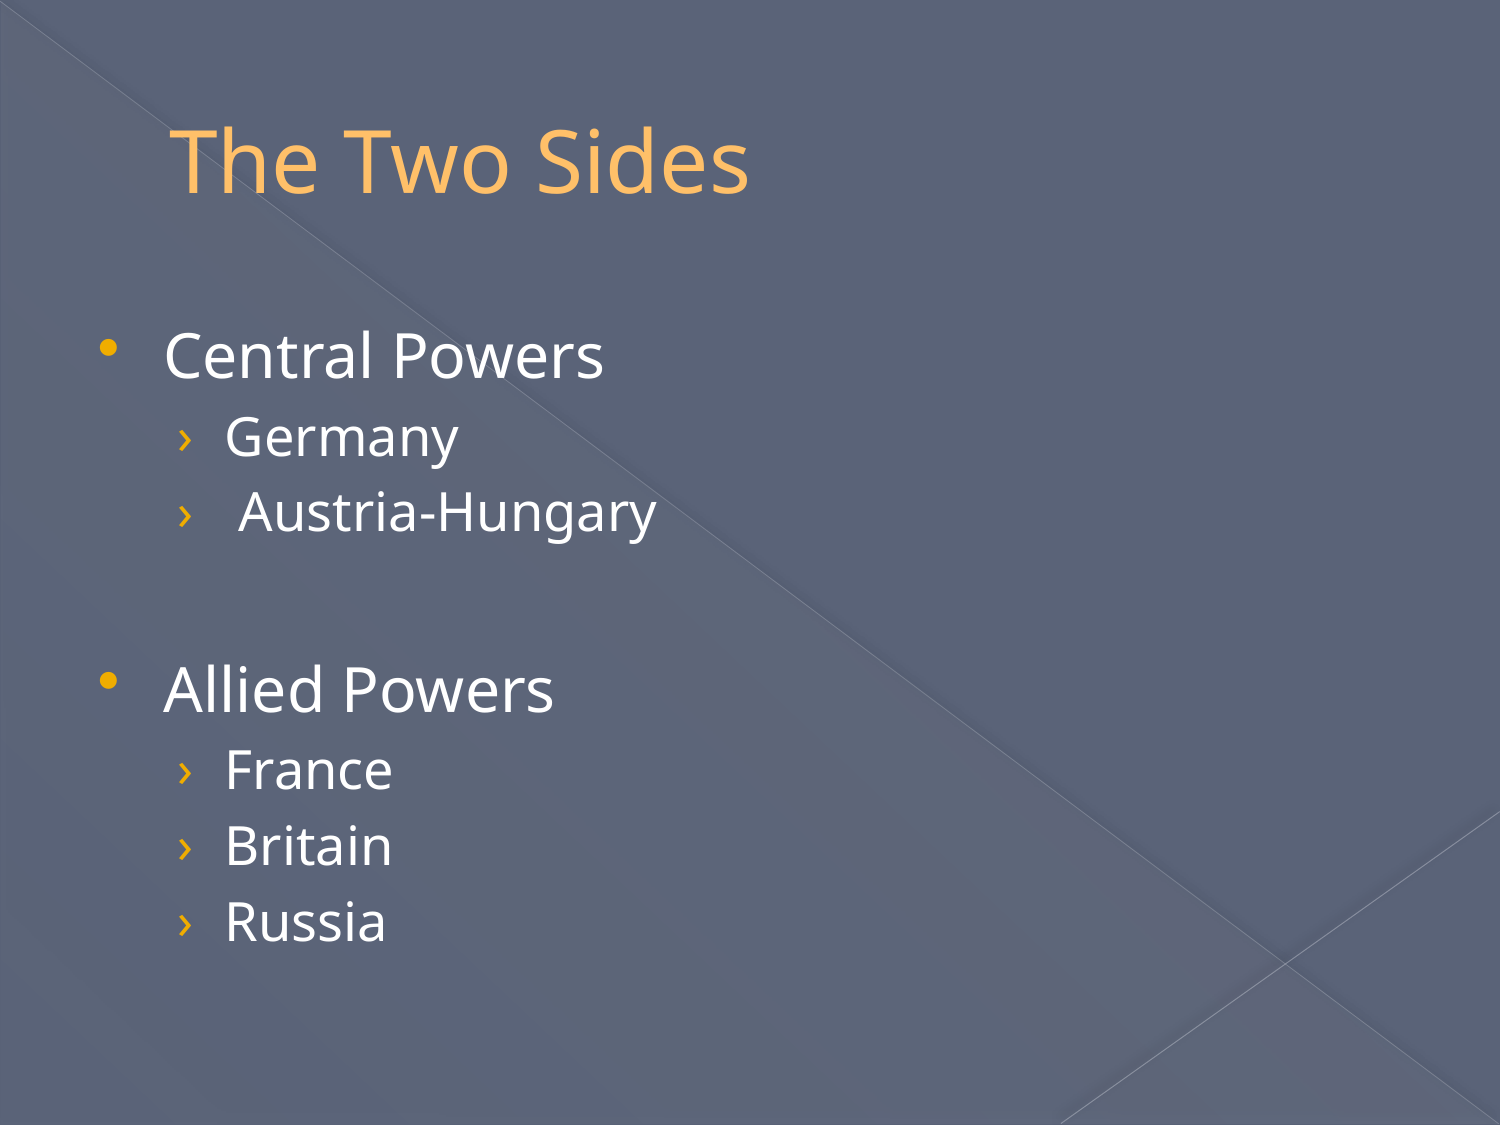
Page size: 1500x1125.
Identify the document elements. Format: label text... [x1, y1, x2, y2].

list Central Powers Germany Austria-Hungary Allied Powers France Britain Russia [75, 308, 1425, 1059]
title The Two Sides [75, 43, 1425, 274]
